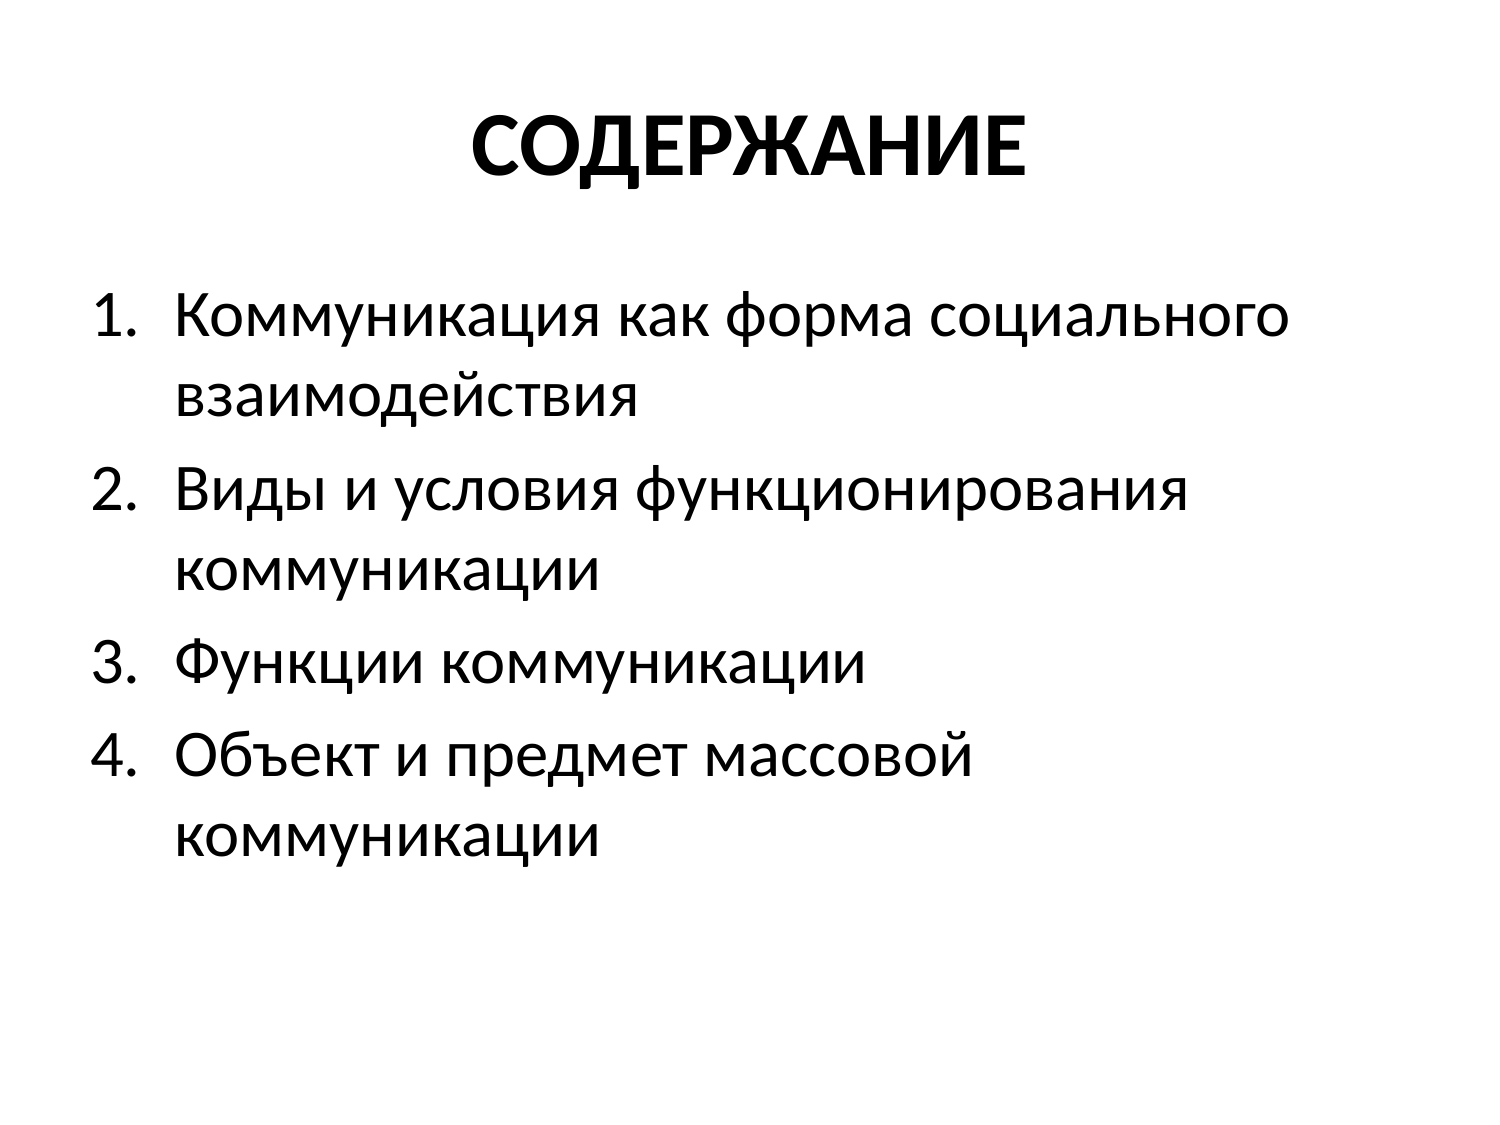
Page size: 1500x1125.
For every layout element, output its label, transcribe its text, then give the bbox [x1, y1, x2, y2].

list Коммуникация как форма социального взаимодействия Виды и условия функционирования коммуникации Функции коммуникации Объект и предмет массовой коммуникации [75, 262, 1425, 1005]
title СОДЕРЖАНИЕ [75, 45, 1425, 233]
